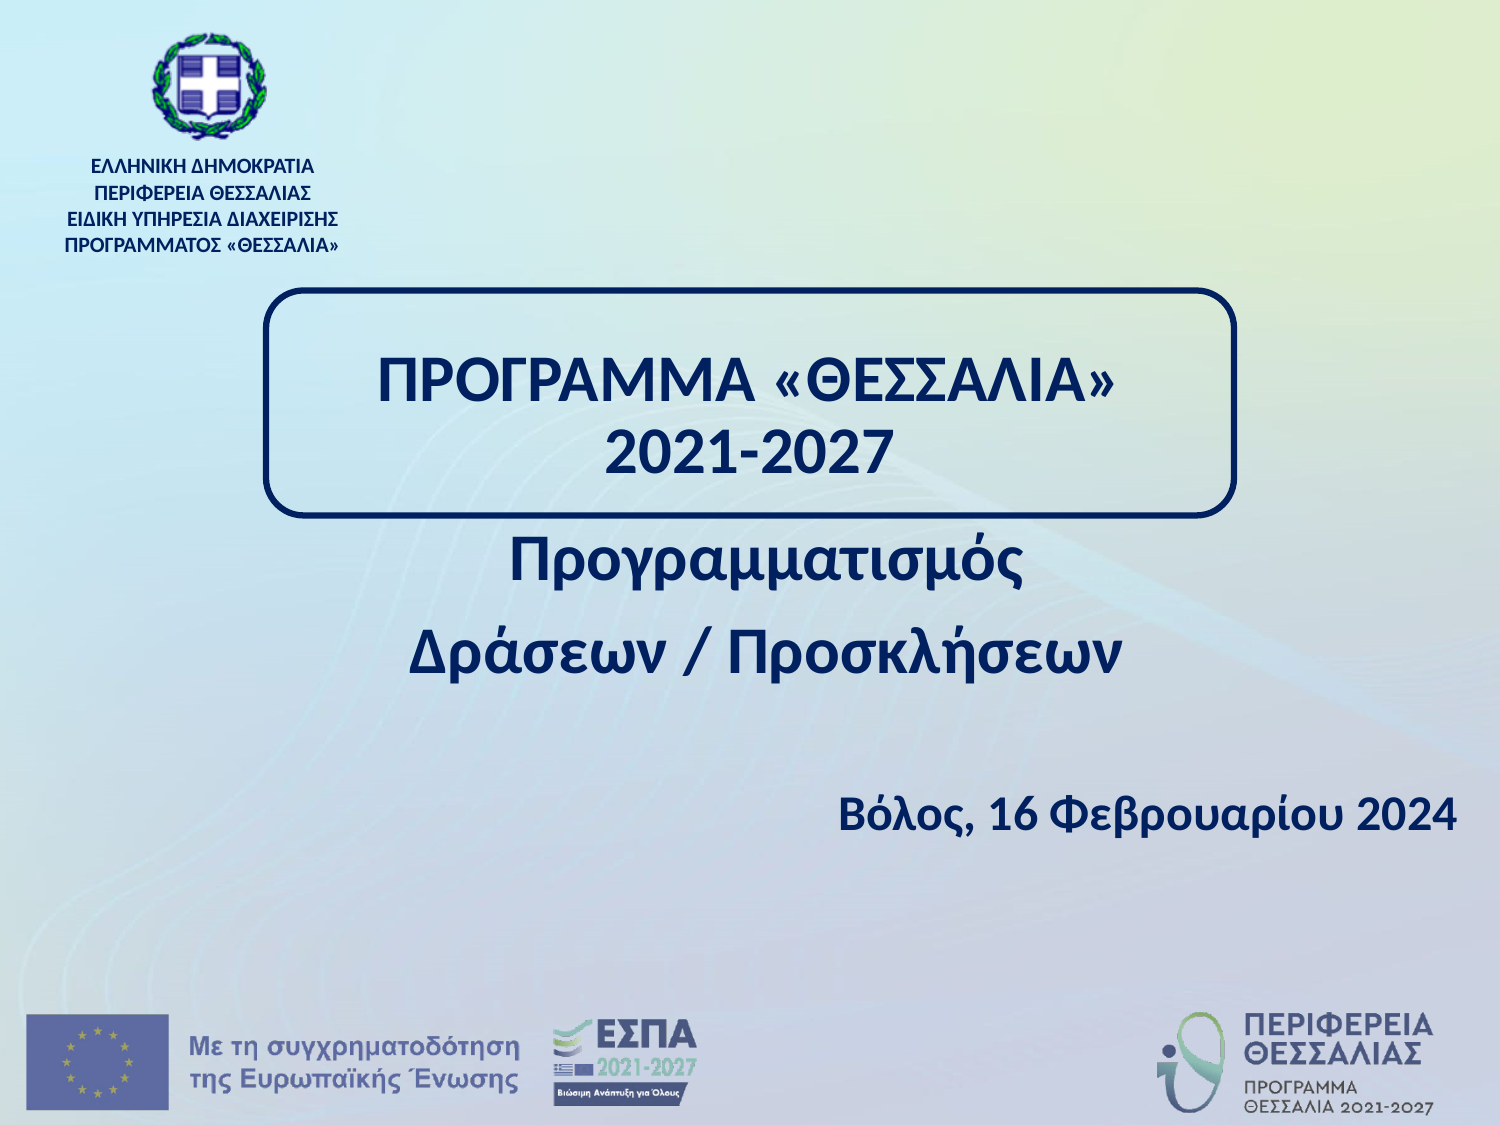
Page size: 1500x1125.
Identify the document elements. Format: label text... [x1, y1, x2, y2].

text_box Βόλος, 16 Φεβρουαρίου 2024 [589, 779, 1473, 857]
text_box ΕΛΛΗΝΙΚΗ ΔΗΜΟΚΡΑΤΙΑ ΠΕΡΙΦΕΡΕΙΑ ΘΕΣΣΑΛΙΑΣ ΕΙΔΙΚΗ ΥΠΗΡΕΣΙΑ ΔΙΑΧΕΙΡΙΣΗΣ ΠΡΟΓΡΑΜΜΑΤΟΣ «ΘΕΣΣΑΛΙΑ» [49, 144, 356, 265]
picture [0, 1, 1500, 1125]
text_box [264, 289, 1236, 517]
text_box Προγραμματισμός Δράσεων / Προσκλήσεων [325, 515, 1209, 598]
